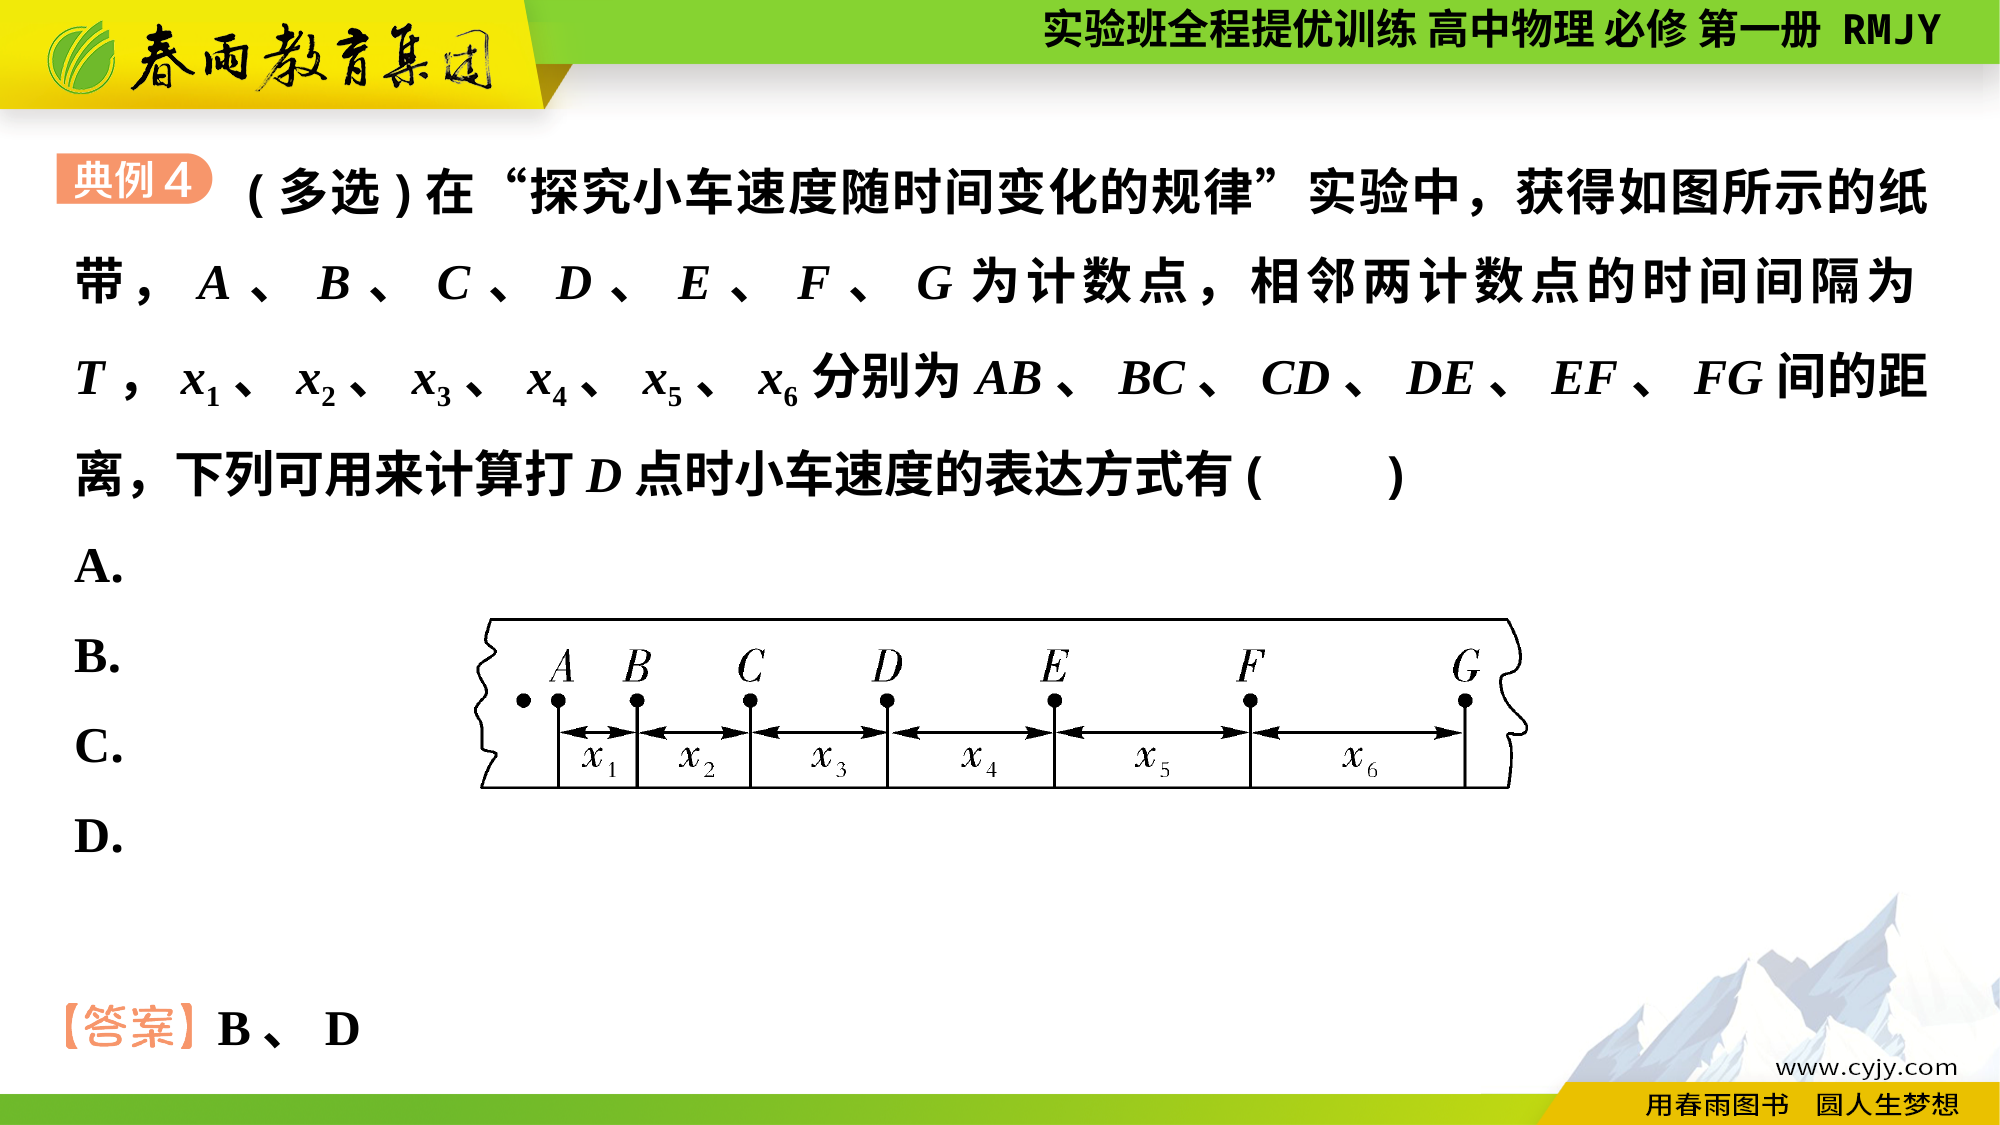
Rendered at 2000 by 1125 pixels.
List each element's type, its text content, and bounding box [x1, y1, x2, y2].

picture [0, 0, 2000, 1125]
text_box B、D [202, 987, 376, 1063]
